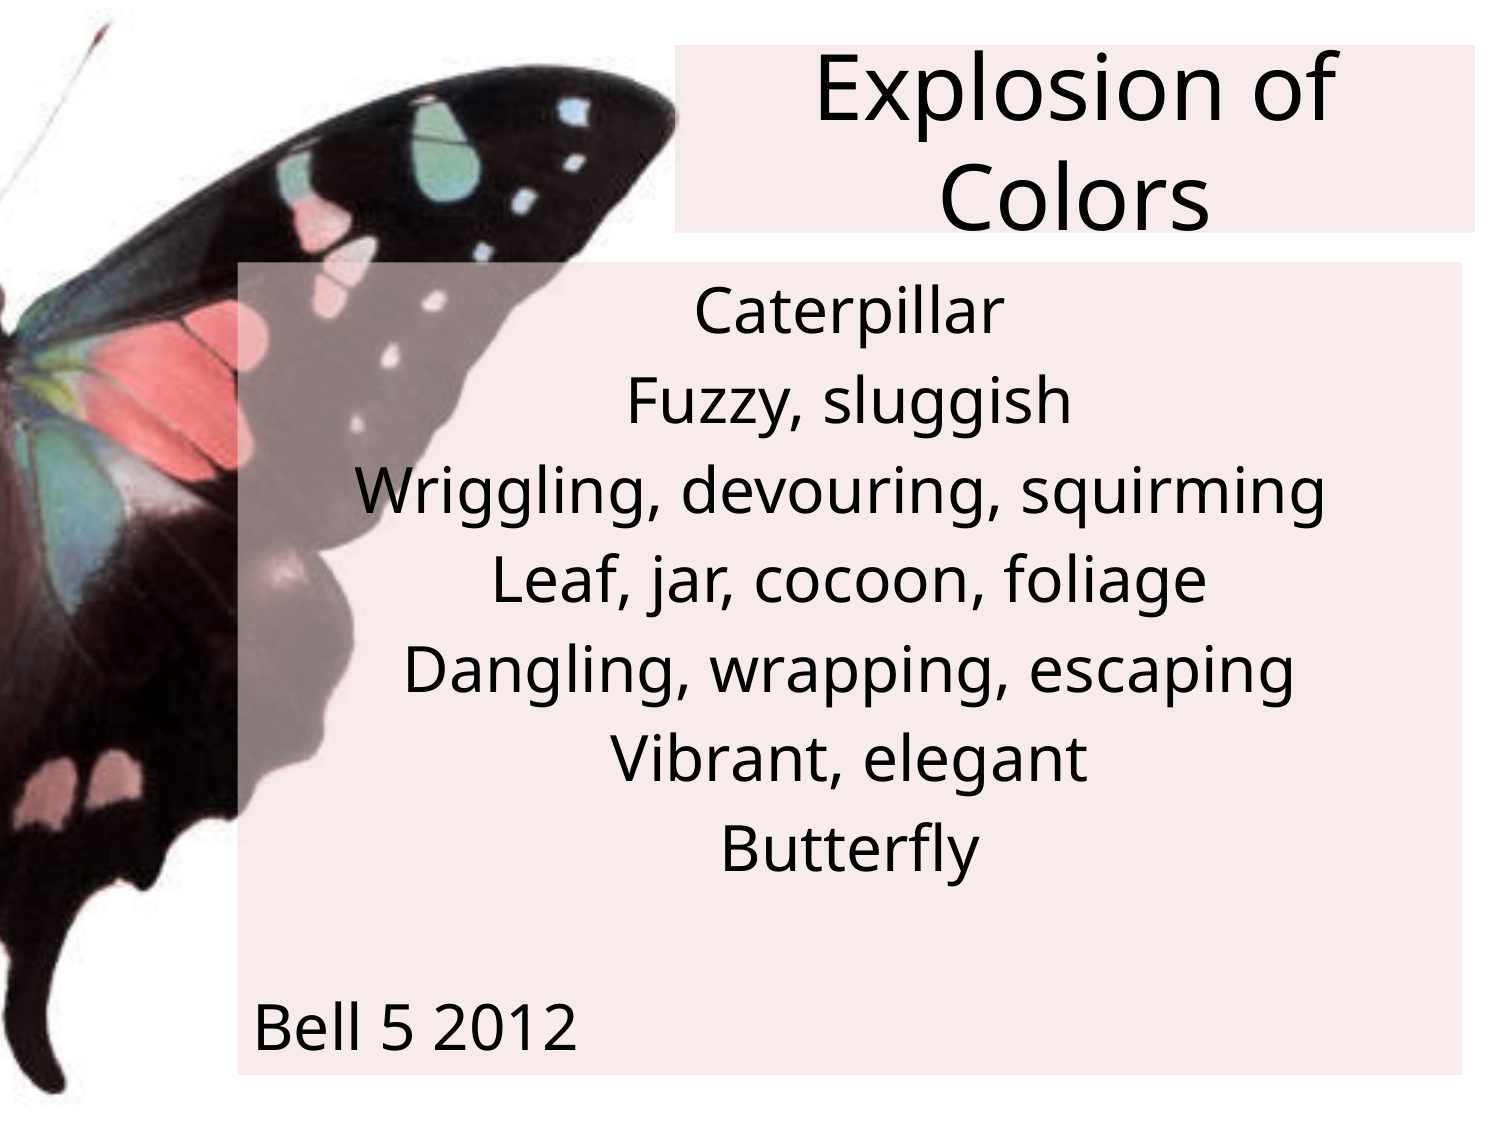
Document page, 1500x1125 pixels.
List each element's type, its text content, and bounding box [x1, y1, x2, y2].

title Explosion of Colors [675, 45, 1475, 233]
picture [0, 0, 716, 1116]
list Caterpillar Fuzzy, sluggish Wriggling, devouring, squirming Leaf, jar, cocoon, foliage Dangling, wrapping, escaping Vibrant, elegant Butterfly Bell 5 2012 [237, 262, 1463, 1075]
